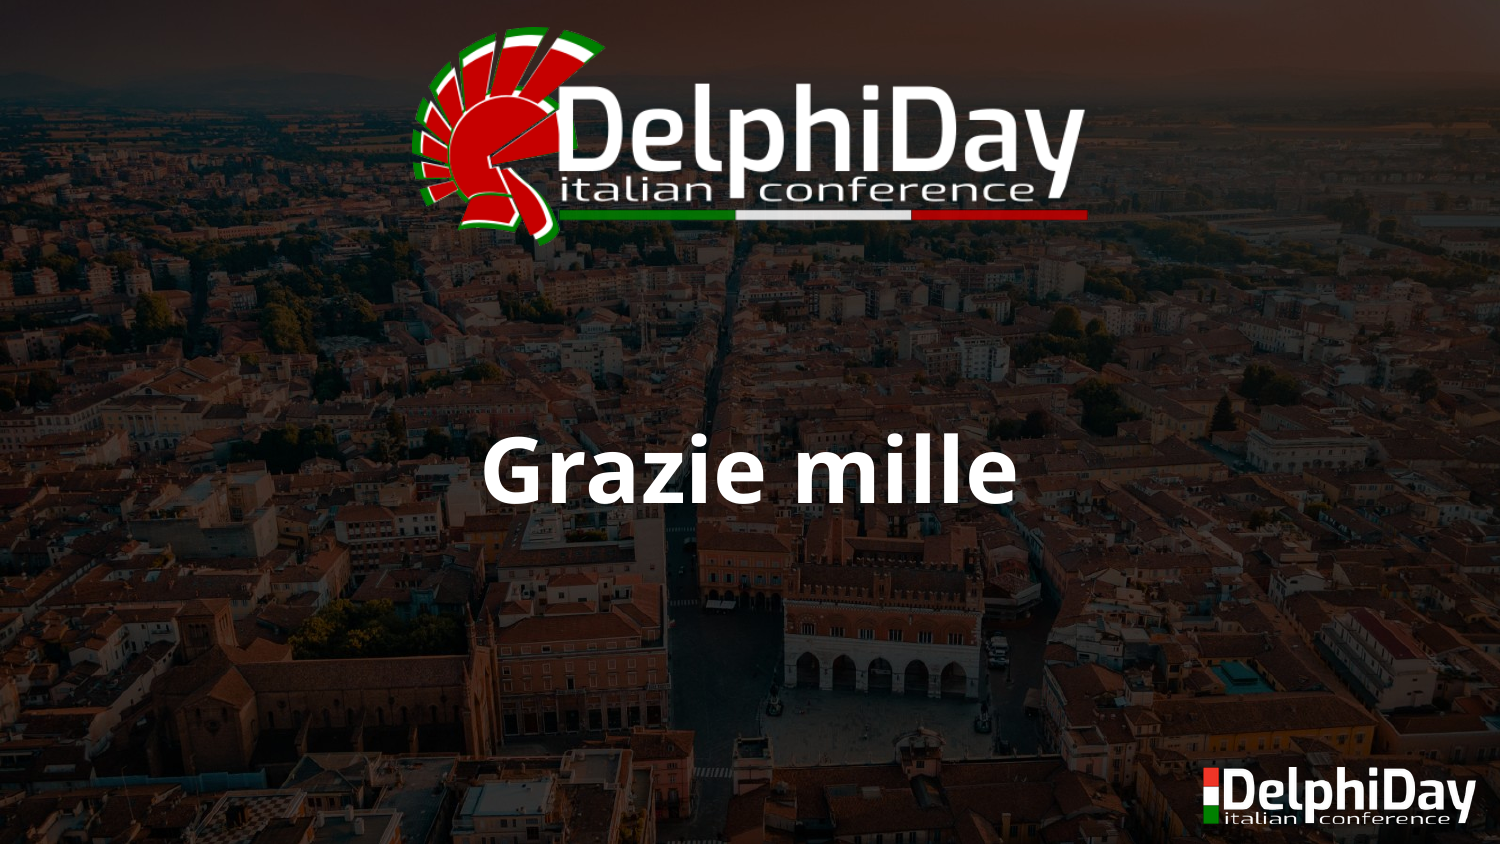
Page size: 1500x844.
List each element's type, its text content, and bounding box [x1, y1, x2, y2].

picture [0, 0, 1500, 844]
text_box Grazie mille [62, 399, 1438, 537]
